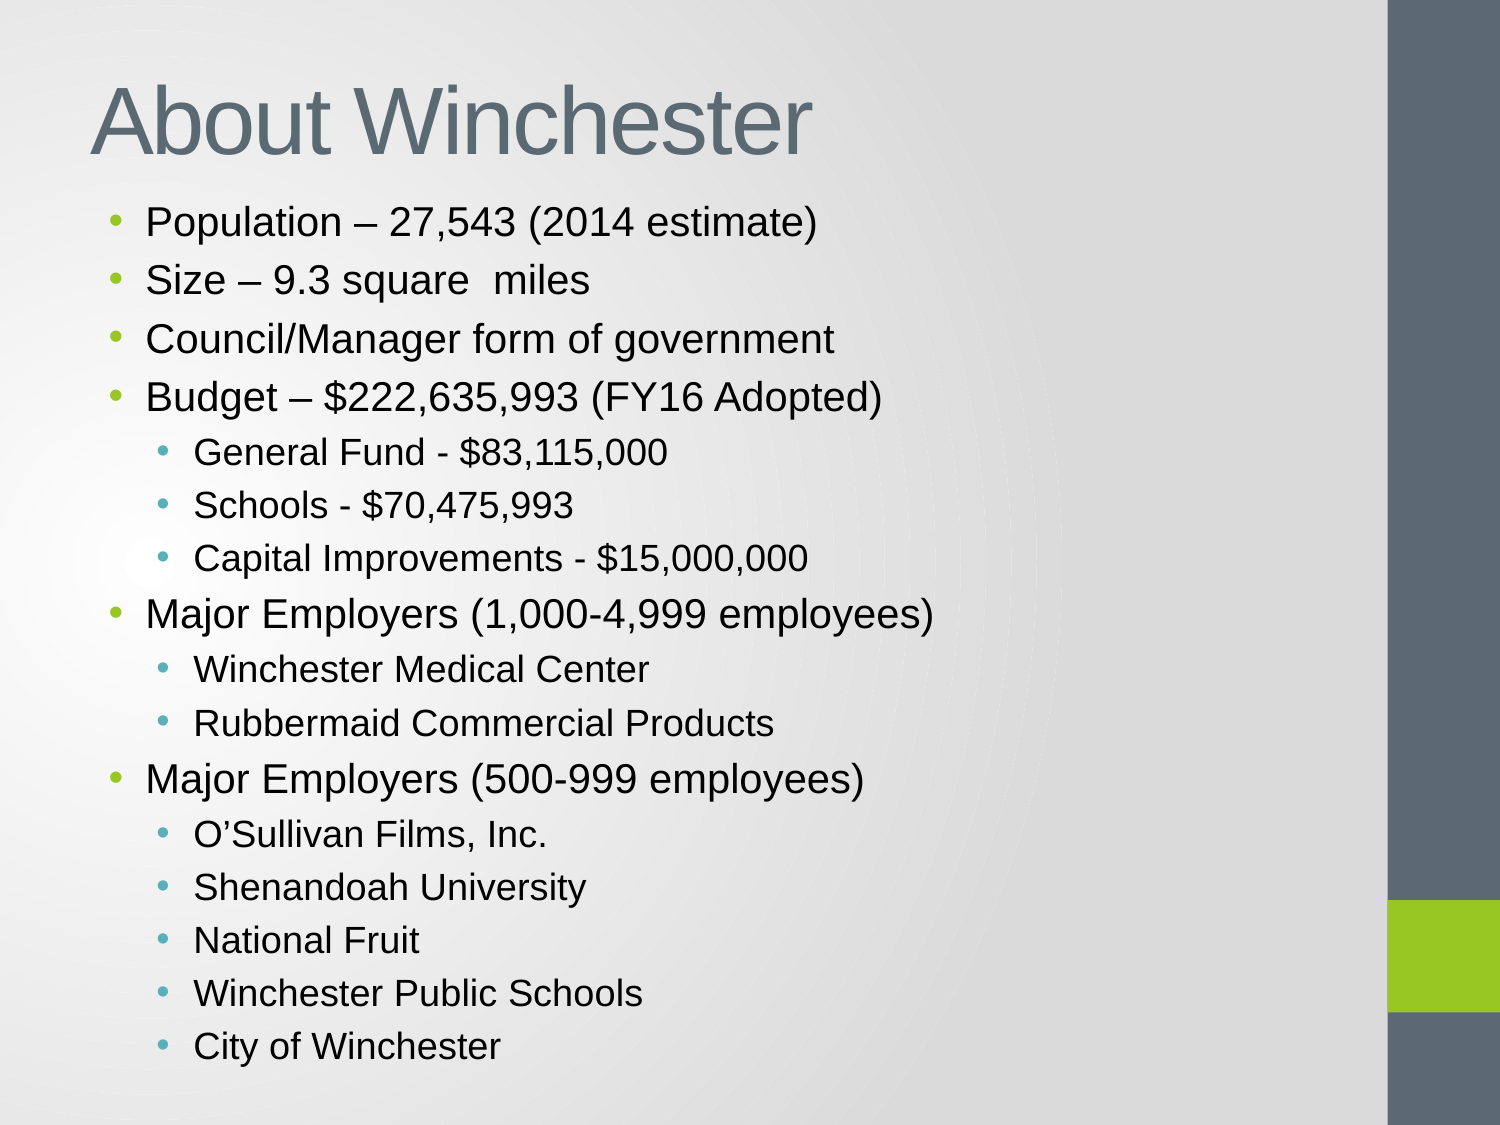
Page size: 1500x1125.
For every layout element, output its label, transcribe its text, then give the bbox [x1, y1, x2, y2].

title About Winchester [75, 45, 1325, 187]
list Population – 27,543 (2014 estimate) Size – 9.3 square miles Council/Manager form of government Budget – $222,635,993 (FY16 Adopted) General Fund - $83,115,000 Schools - $70,475,993 Capital Improvements - $15,000,000 Major Employers (1,000-4,999 employees) Winchester Medical Center Rubbermaid Commercial Products Major Employers (500-999 employees) O’Sullivan Films, Inc. Shenandoah University National Fruit Winchester Public Schools City of Winchester [75, 187, 1325, 1075]
